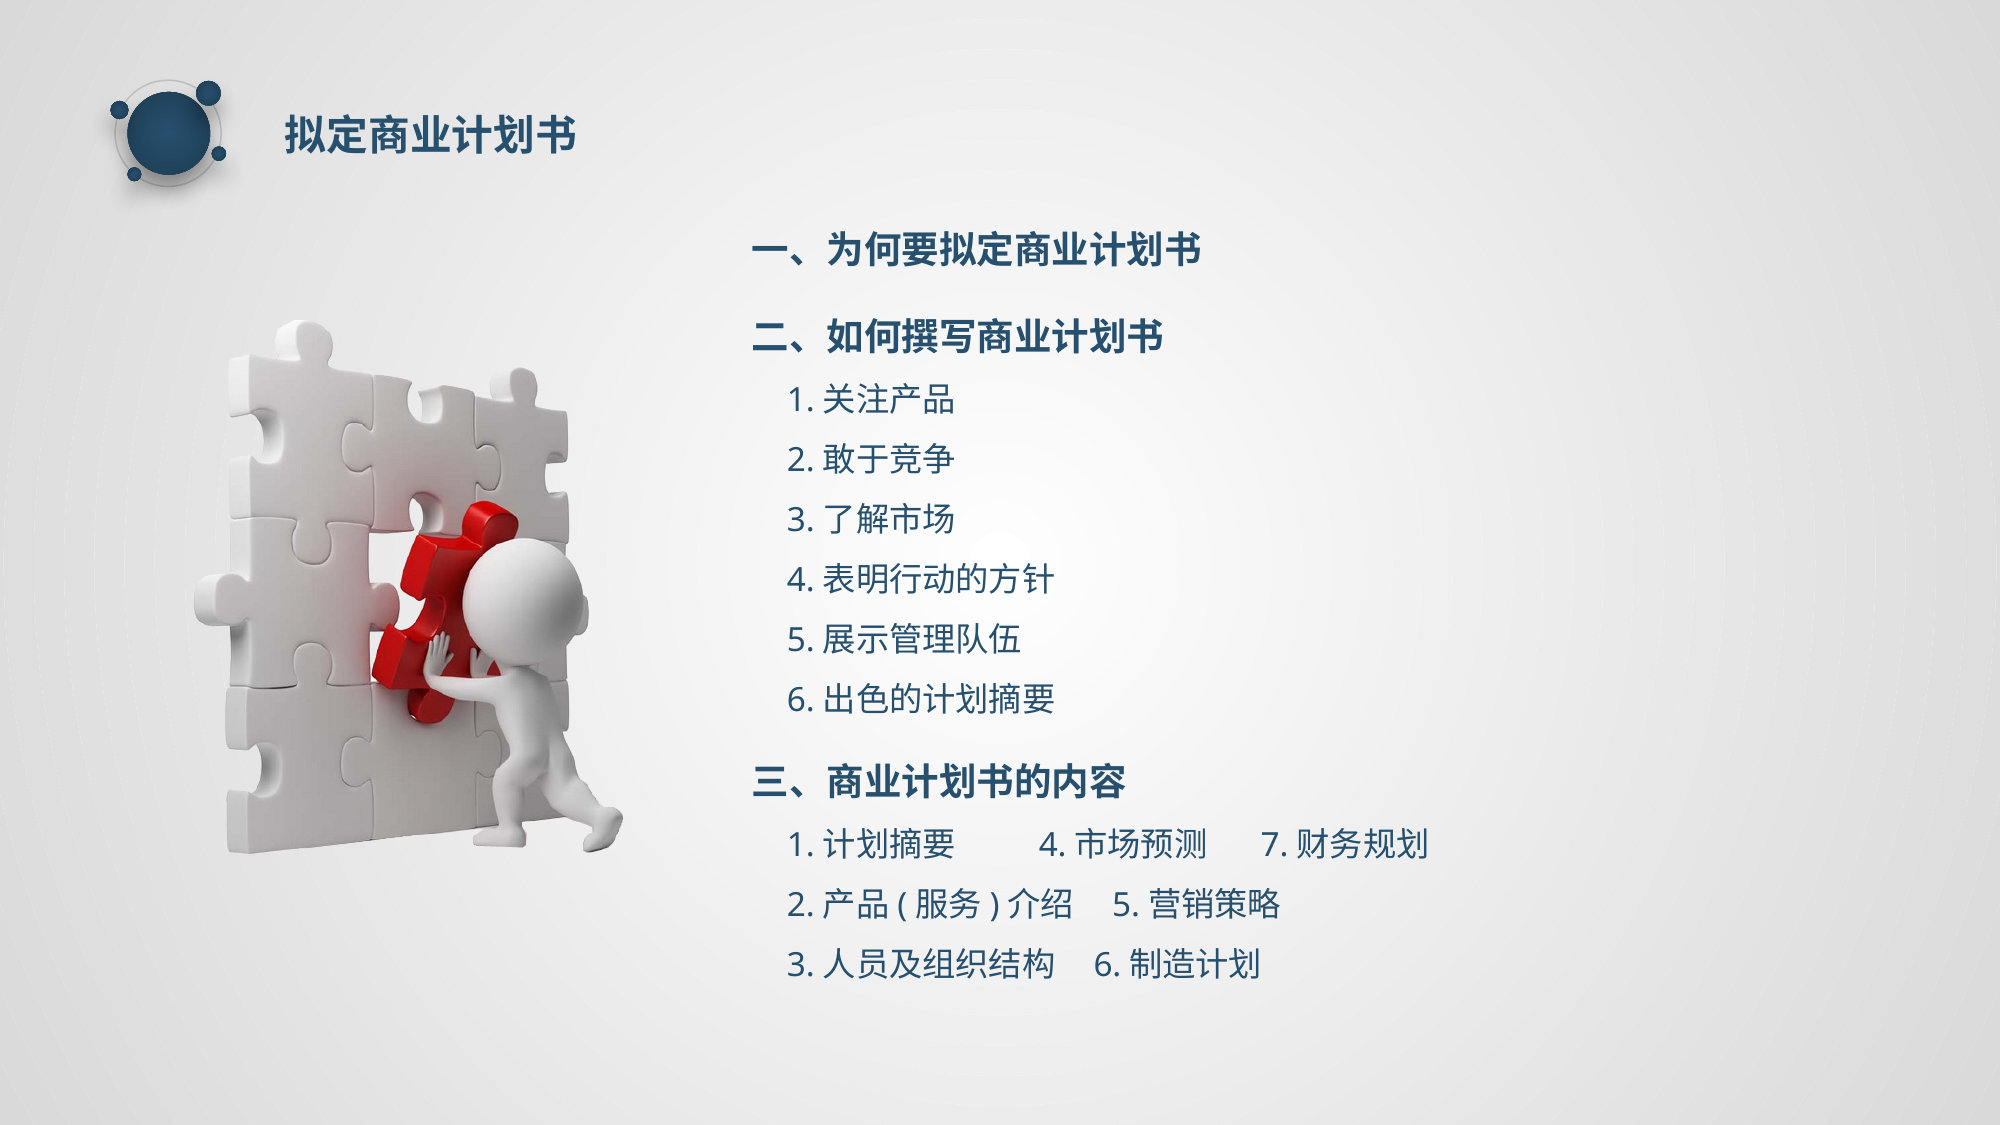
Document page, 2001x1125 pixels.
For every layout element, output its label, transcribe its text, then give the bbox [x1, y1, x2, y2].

text_box 一、为何要拟定商业计划书 [737, 196, 1437, 279]
text_box 拟定商业计划书 [270, 101, 593, 167]
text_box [110, 80, 226, 187]
text_box 二、如何撰写商业计划书 1.关注产品 2.敢于竞争 3.了解市场 4.表明行动的方针 5.展示管理队伍 6.出色的计划摘要 [737, 283, 1843, 725]
picture [110, 278, 722, 941]
text_box 三、商业计划书的内容 1.计划摘要 4.市场预测 7.财务规划 2.产品(服务)介绍 5.营销策略 3.人员及组织结构 6.制造计划 [737, 728, 1843, 991]
